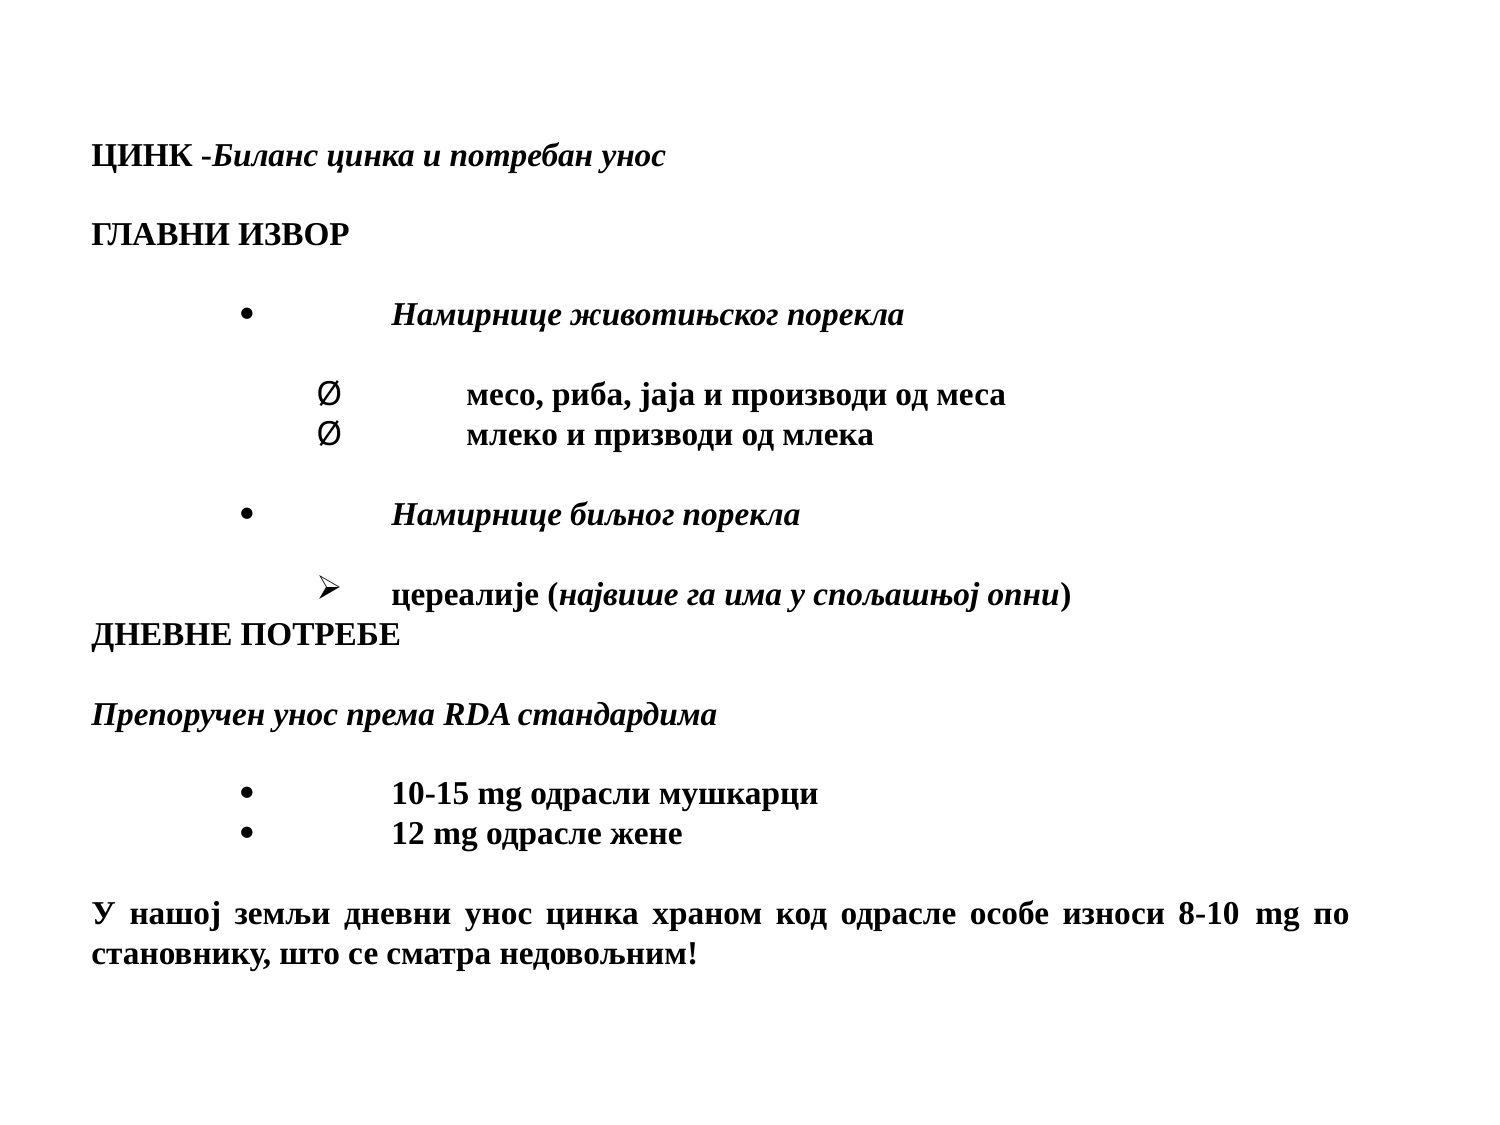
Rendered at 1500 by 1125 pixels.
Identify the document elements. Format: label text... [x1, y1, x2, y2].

text_box ЦИНК -Биланс цинка и потребан унос ГЛАВНИ ИЗВОР · Намирнице животињског порекла Ø месо, риба, јаја и производи од меса Ø млеко и призводи од млека · Намирнице биљног порекла цереалије (највише га има у спољашњој опни) ДНЕВНЕ ПОТРЕБЕ Препоручен унос према RDA стандардима · 10-15 mg одрасли мушкарци · 12 mg одрасле жене У нашој земљи дневни унос цинка храном код одрасле особе износи 8-10 mg по становнику, што се сматра недовољним! [76, 125, 1365, 1019]
